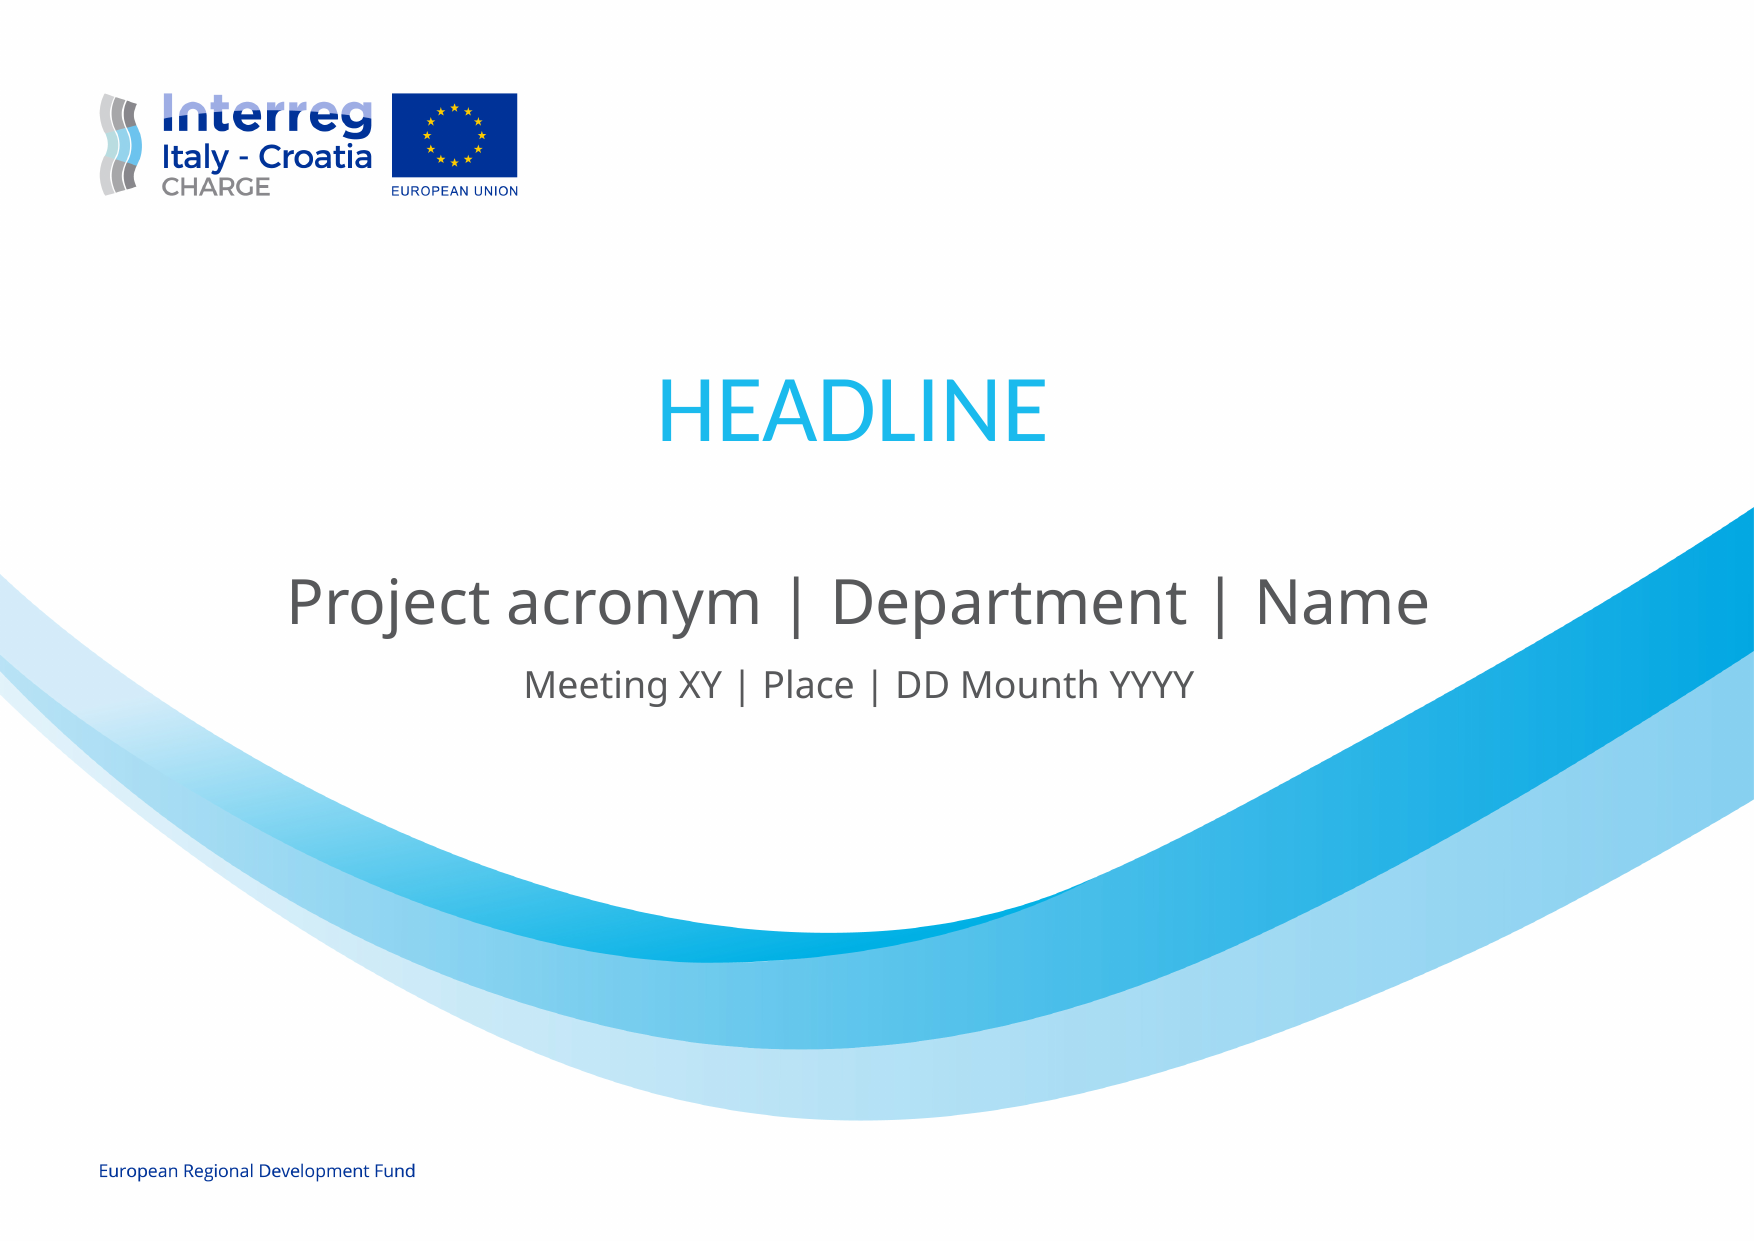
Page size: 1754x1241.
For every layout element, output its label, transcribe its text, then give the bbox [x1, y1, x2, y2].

text_box Meeting XY | Place | DD Mounth YYYY [156, 652, 1563, 716]
text_box HEADLINE [427, 337, 1279, 470]
picture [0, 0, 1754, 1241]
text_box Project acronym | Department | Name [156, 553, 1563, 646]
